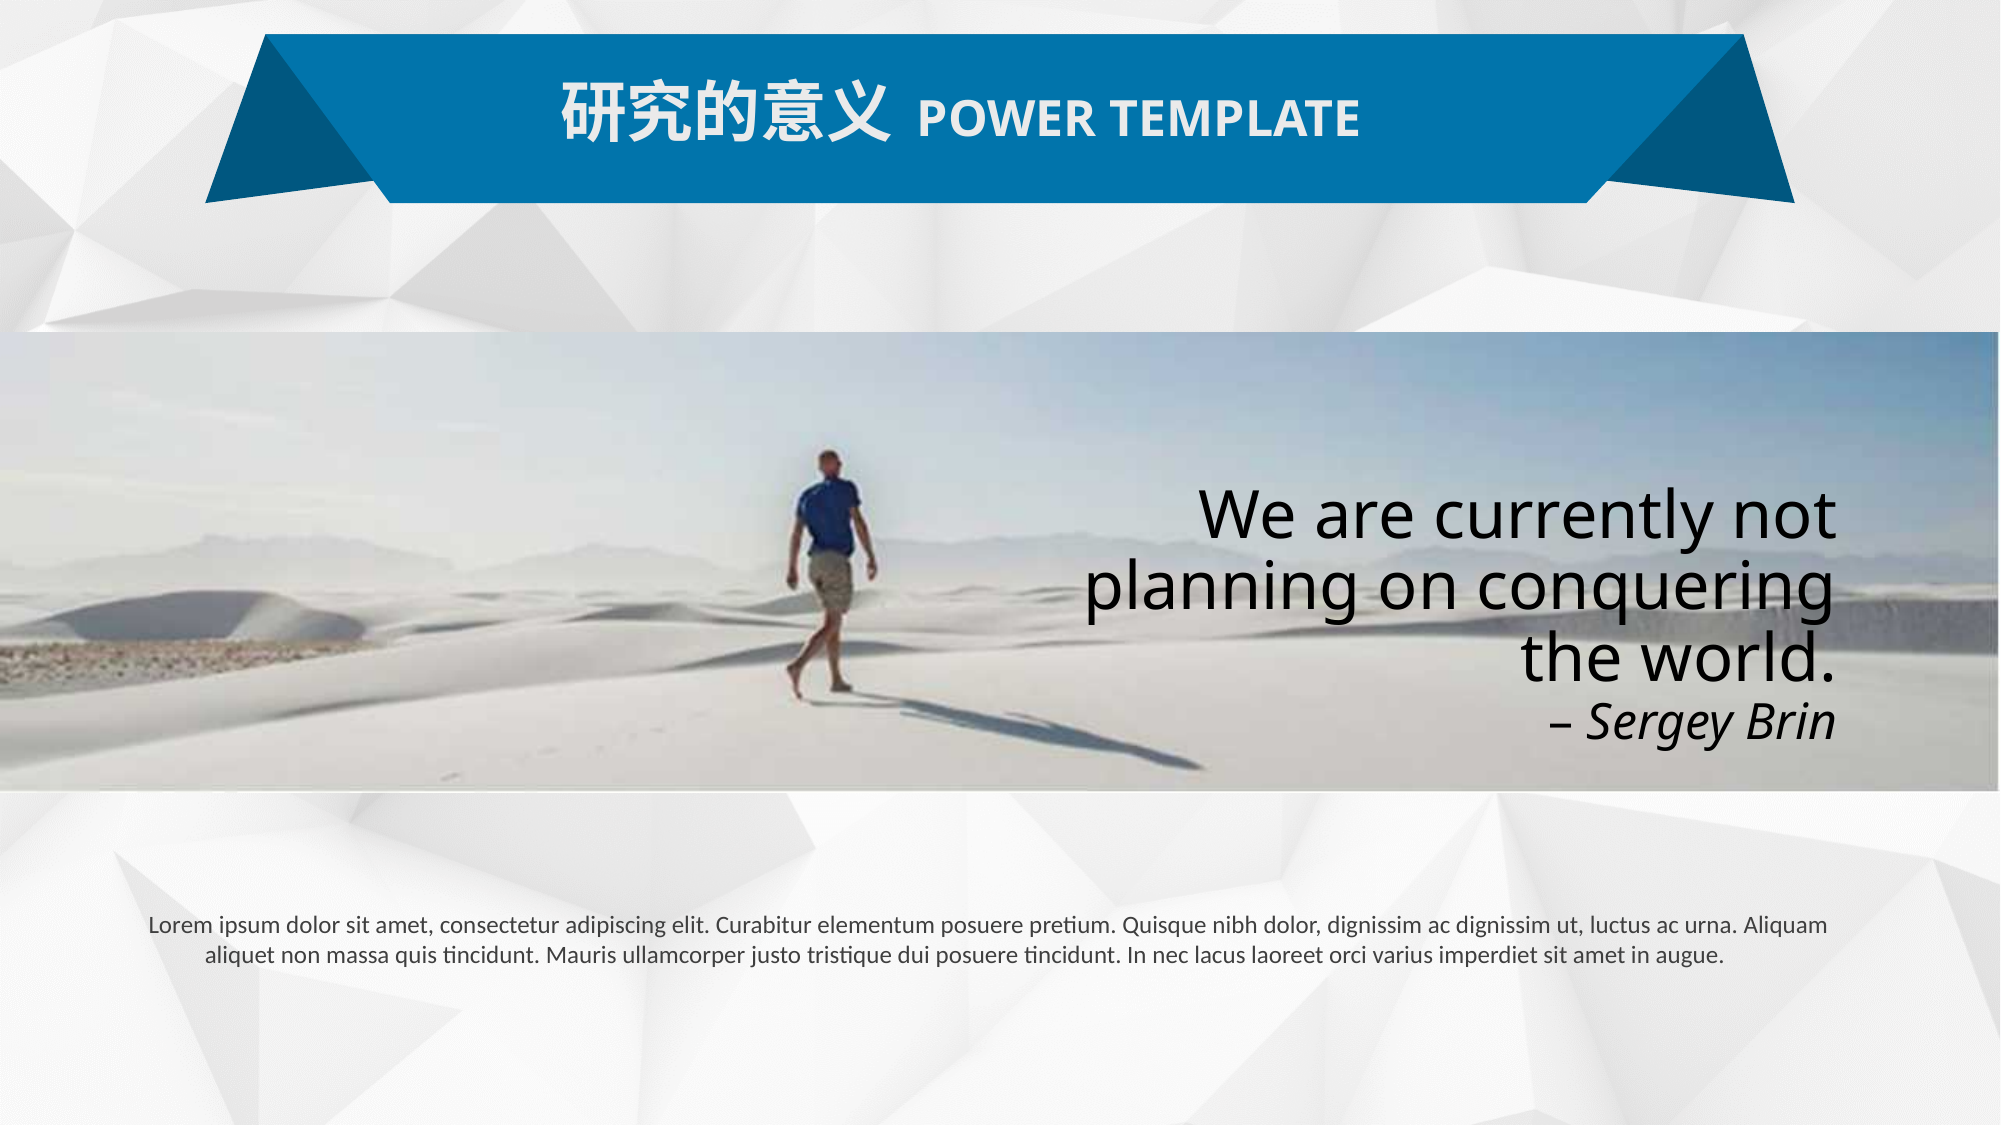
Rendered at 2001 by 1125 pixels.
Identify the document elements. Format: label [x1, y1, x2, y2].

text_box [204, 34, 1796, 204]
picture [0, 0, 2001, 1125]
